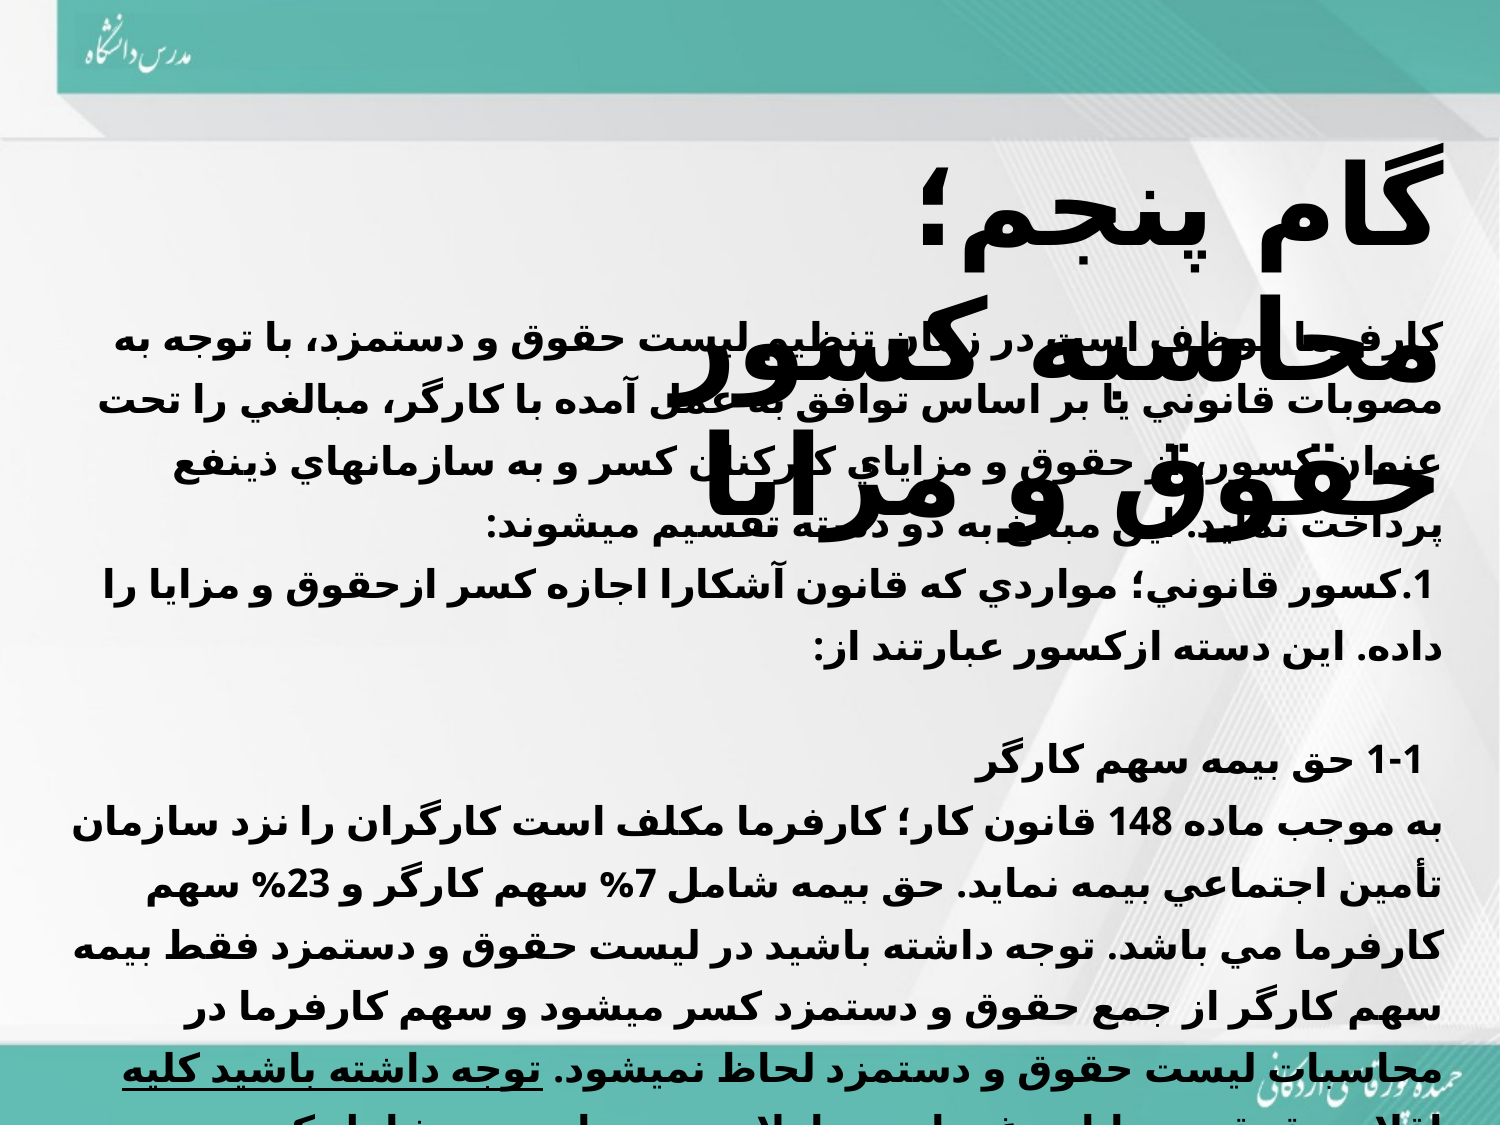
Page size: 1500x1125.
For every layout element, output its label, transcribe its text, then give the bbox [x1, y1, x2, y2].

text_box کارفرما موظف است در زمان تنظيم ليست حقوق و دستمزد، با توجه به مصوبات قانوني يا بر اساس توافق به عمل آمده با کارگر، مبالغي را تحت عنوان کسور، از حقوق و مزاياي کارکنان کسر و به سازمانهاي ذينفع پرداخت نمايد. اين مبالغ به دو دسته تقسيم مي­شوند: 1.کسور قانوني؛ مواردي که قانون آشکارا اجازه کسر ازحقوق و مزايا را داده. اين دسته ازکسور عبارتند از: 1-1 حق بيمه سهم کارگر به موجب ماده 148 قانون کار؛ کارفرما مکلف است کارگران را نزد سازمان تأمين اجتماعي بيمه نمايد. حق بيمه شامل 7% سهم کارگر و 23% سهم کارفرما مي باشد. توجه داشته باشيد در ليست حقوق و دستمزد فقط بيمه سهم کارگر از جمع حقوق و دستمزد کسر مي­شود و سهم کارفرما در محاسبات ليست حقوق و دستمزد لحاظ نمي­شود. توجه داشته باشيد کليه اقلام حقوق و مزايا به غير از حق اولاد و حق ماموريت شامل کسر حق بيمه مي­باشند. [29, 290, 1460, 1125]
picture [0, 0, 1500, 1125]
text_box گام پنجم؛ محاسبه کسور حقوق و مزايا [588, 125, 1460, 290]
